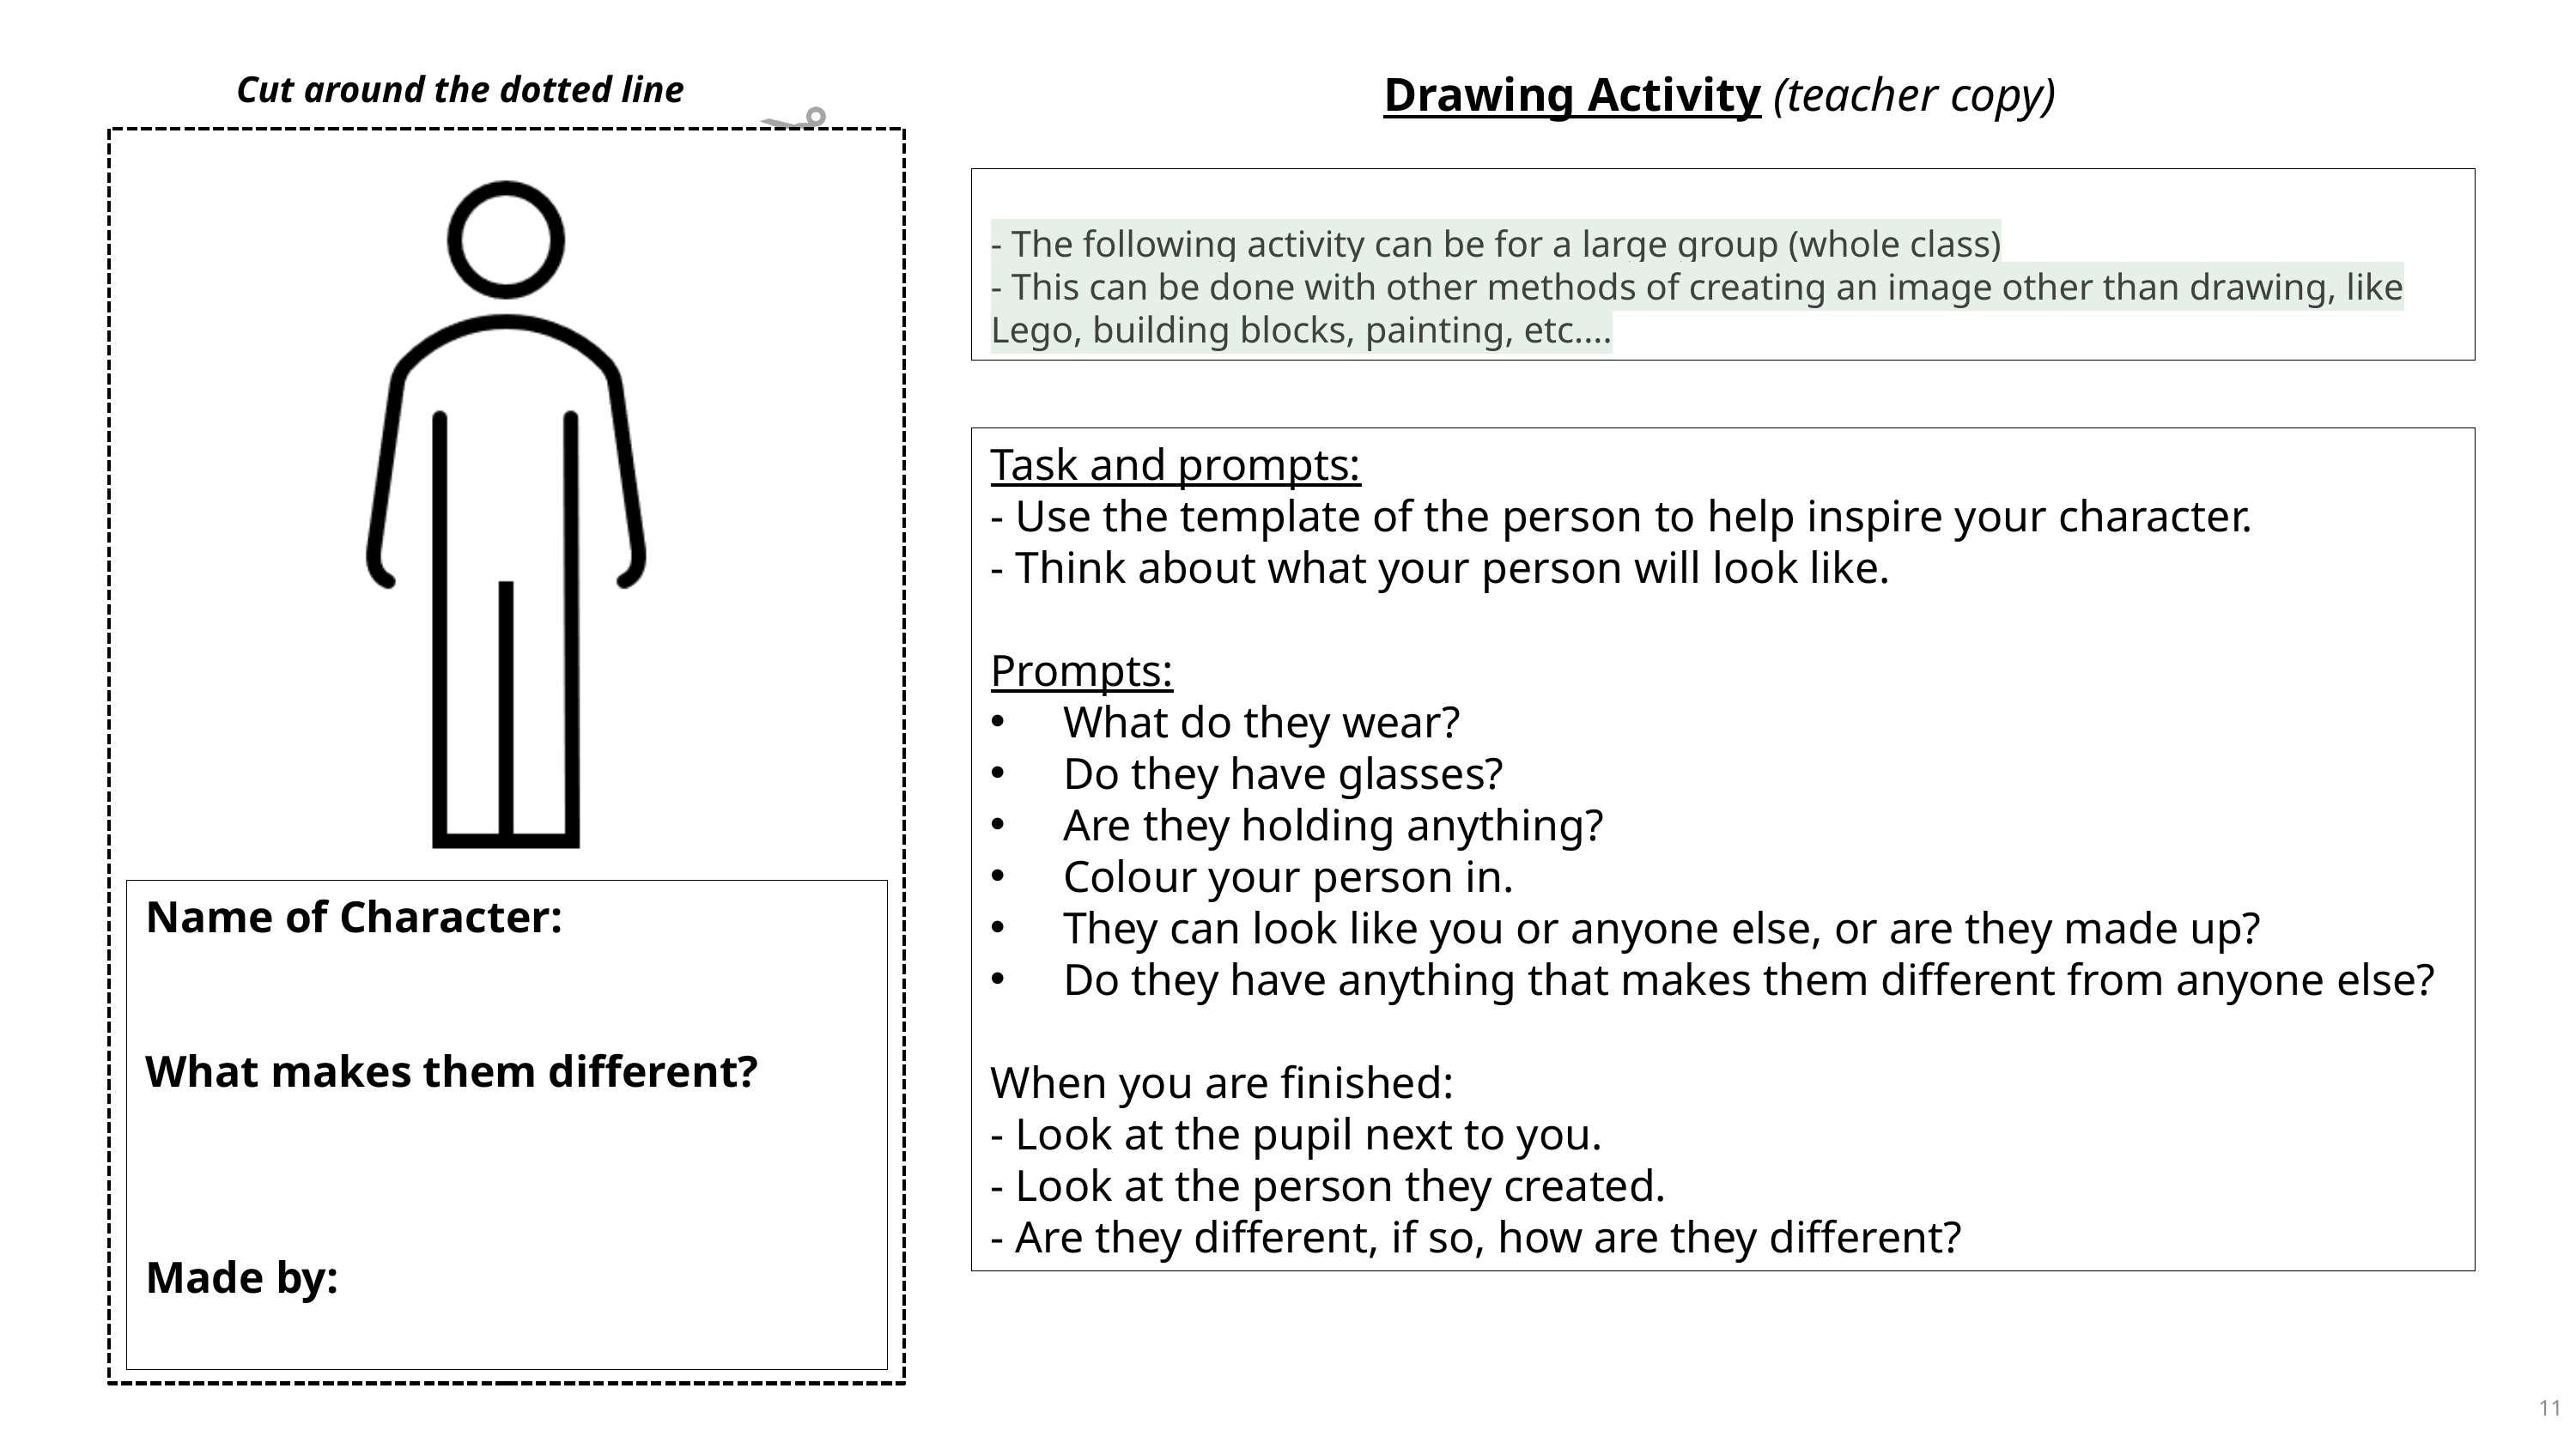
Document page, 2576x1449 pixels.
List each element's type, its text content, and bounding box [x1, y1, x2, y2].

picture [153, 76, 860, 872]
text_box Name of Character: What makes them different? Made by: [126, 880, 888, 1370]
text_box Task and prompts: - Use the template of the person to help inspire your character. - Think about what your person will look like. Prompts: What do they wear? Do they have glasses? Are they holding anything? Colour your person in. They can look like you or anyone else, or are they made up? Do they have anything that makes them different from anyone else? When you are finished: - Look at the pupil next to you. - Look at the person they created. - Are they different, if so, how are they different? [971, 427, 2476, 1271]
text_box [107, 127, 906, 1385]
text_box Cut around the dotted line [216, 57, 797, 120]
title Drawing Activity (teacher copy) [1321, 39, 2118, 148]
text_box - The following activity can be for a large group (whole class) - This can be done with other methods of creating an image other than drawing, like Lego, building blocks, painting, etc.... [971, 168, 2476, 361]
slide_number 11 [1996, 1370, 2576, 1448]
